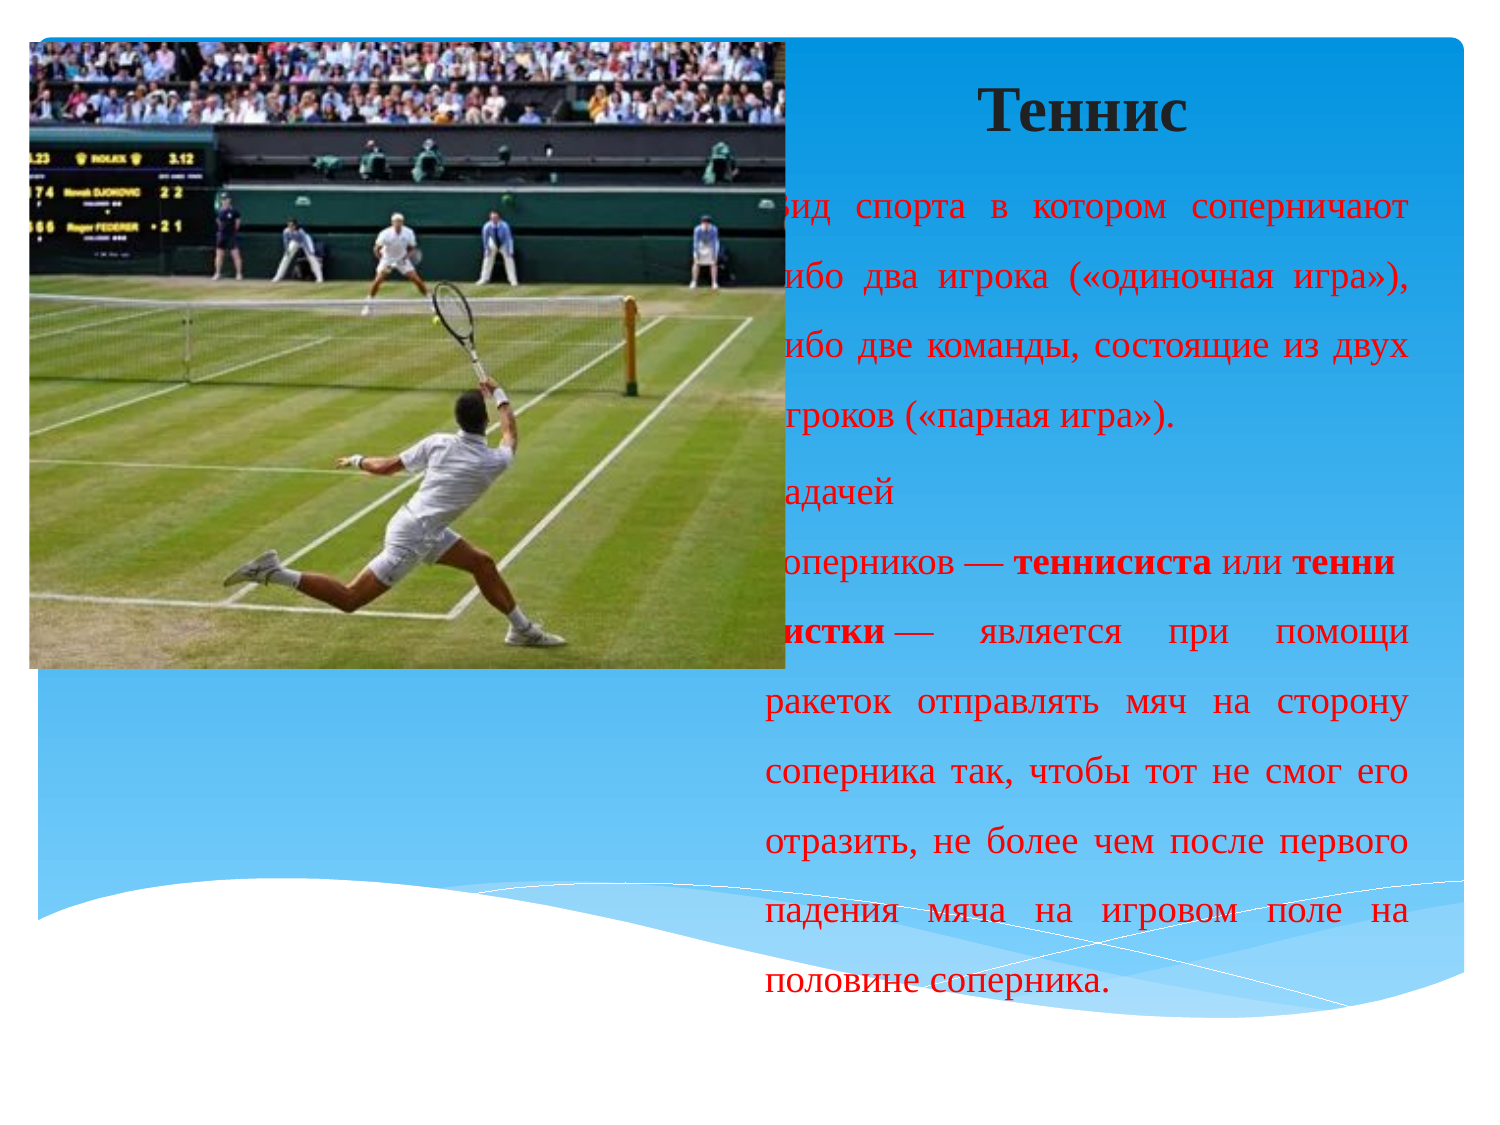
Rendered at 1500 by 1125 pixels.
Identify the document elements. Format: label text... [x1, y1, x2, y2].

list Вид спорта в котором соперничают либо два игрока («одиночная игра»), либо две команды, состоящие из двух игроков («парная игра»). Задачей соперников — теннисиста или теннисистки — является при помощи ракеток отправлять мяч на сторону соперника так, чтобы тот не смог его отразить, не более чем после первого падения мяча на игровом поле на половине соперника. [750, 149, 1425, 1047]
picture [29, 42, 786, 670]
title Теннис [962, 0, 1221, 149]
